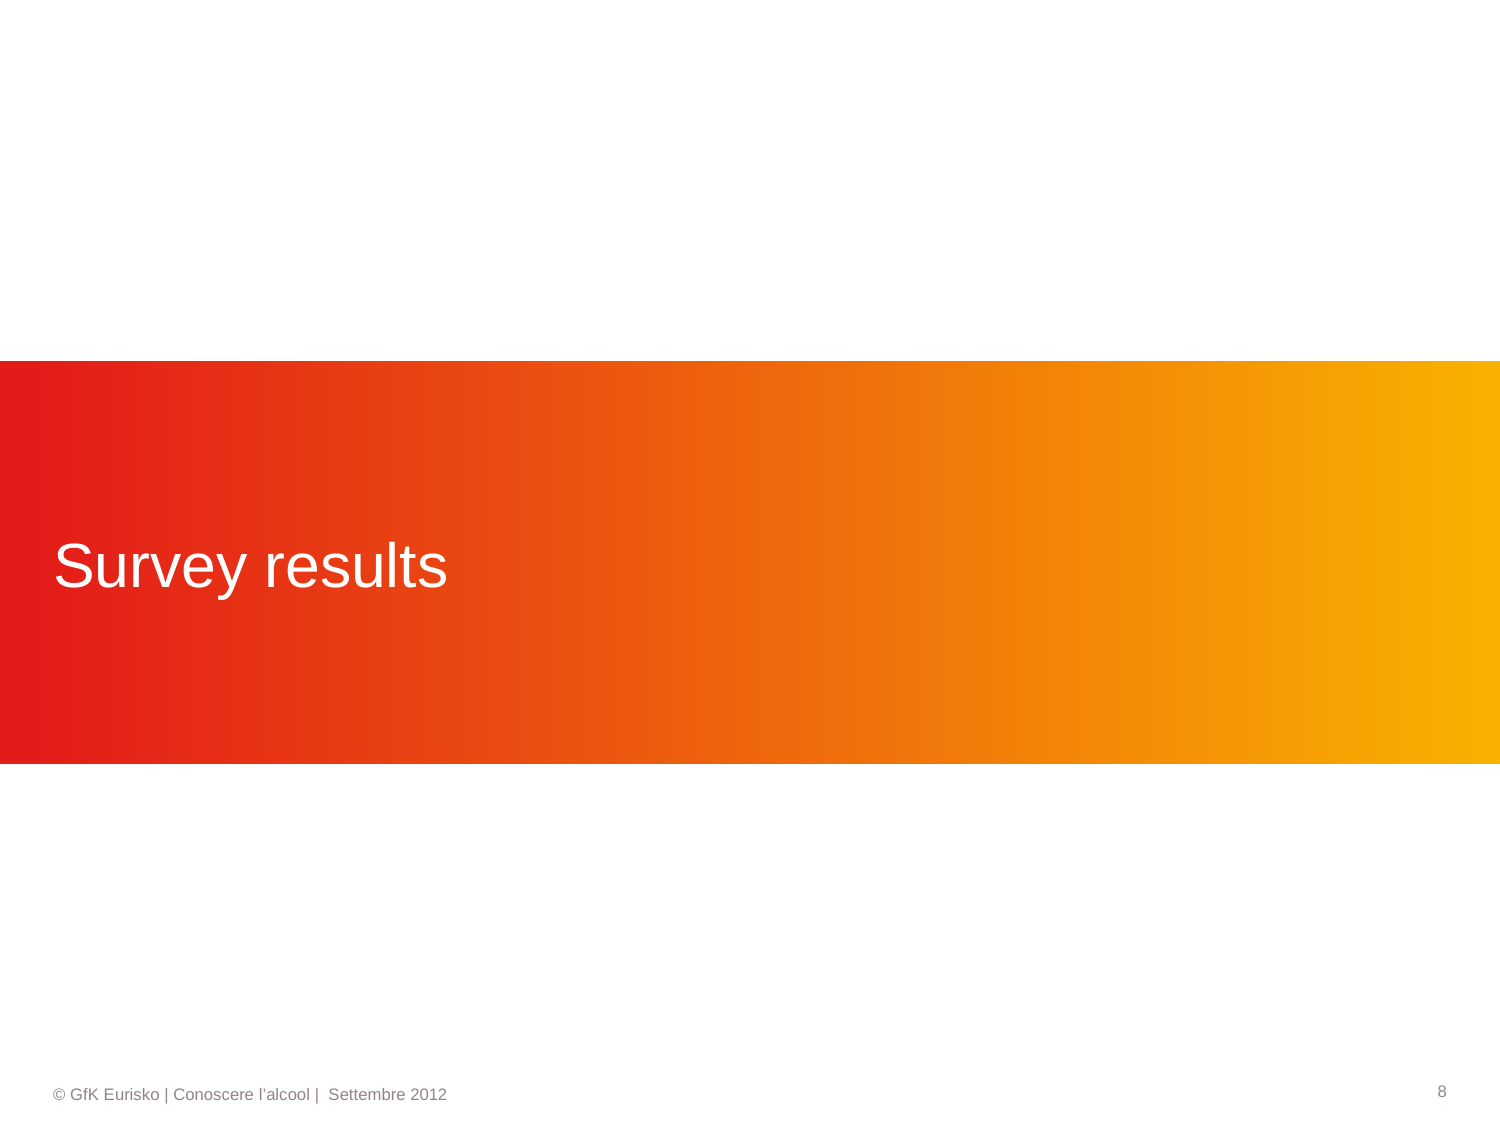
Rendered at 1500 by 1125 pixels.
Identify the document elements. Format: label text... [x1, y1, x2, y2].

text_box [0, 0, 1500, 361]
text_box Survey results [0, 361, 1500, 764]
